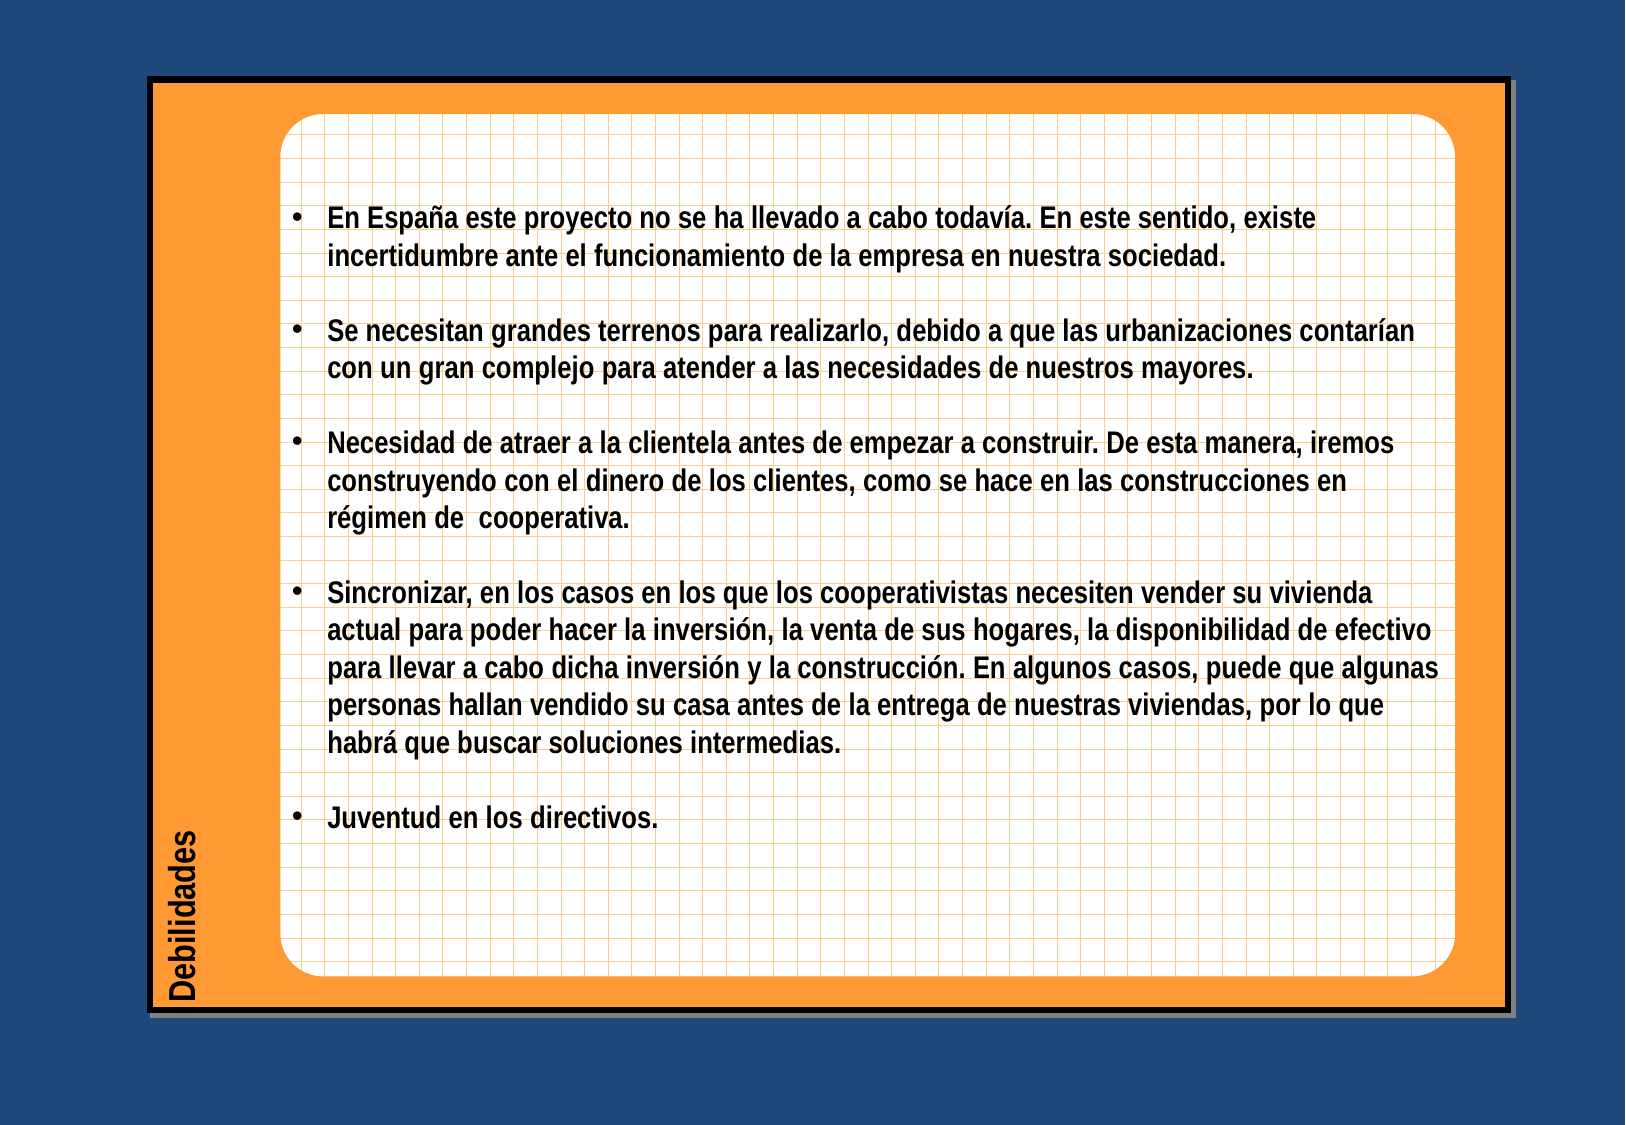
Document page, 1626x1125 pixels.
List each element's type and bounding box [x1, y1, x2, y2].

text_box [149, 79, 1509, 1011]
